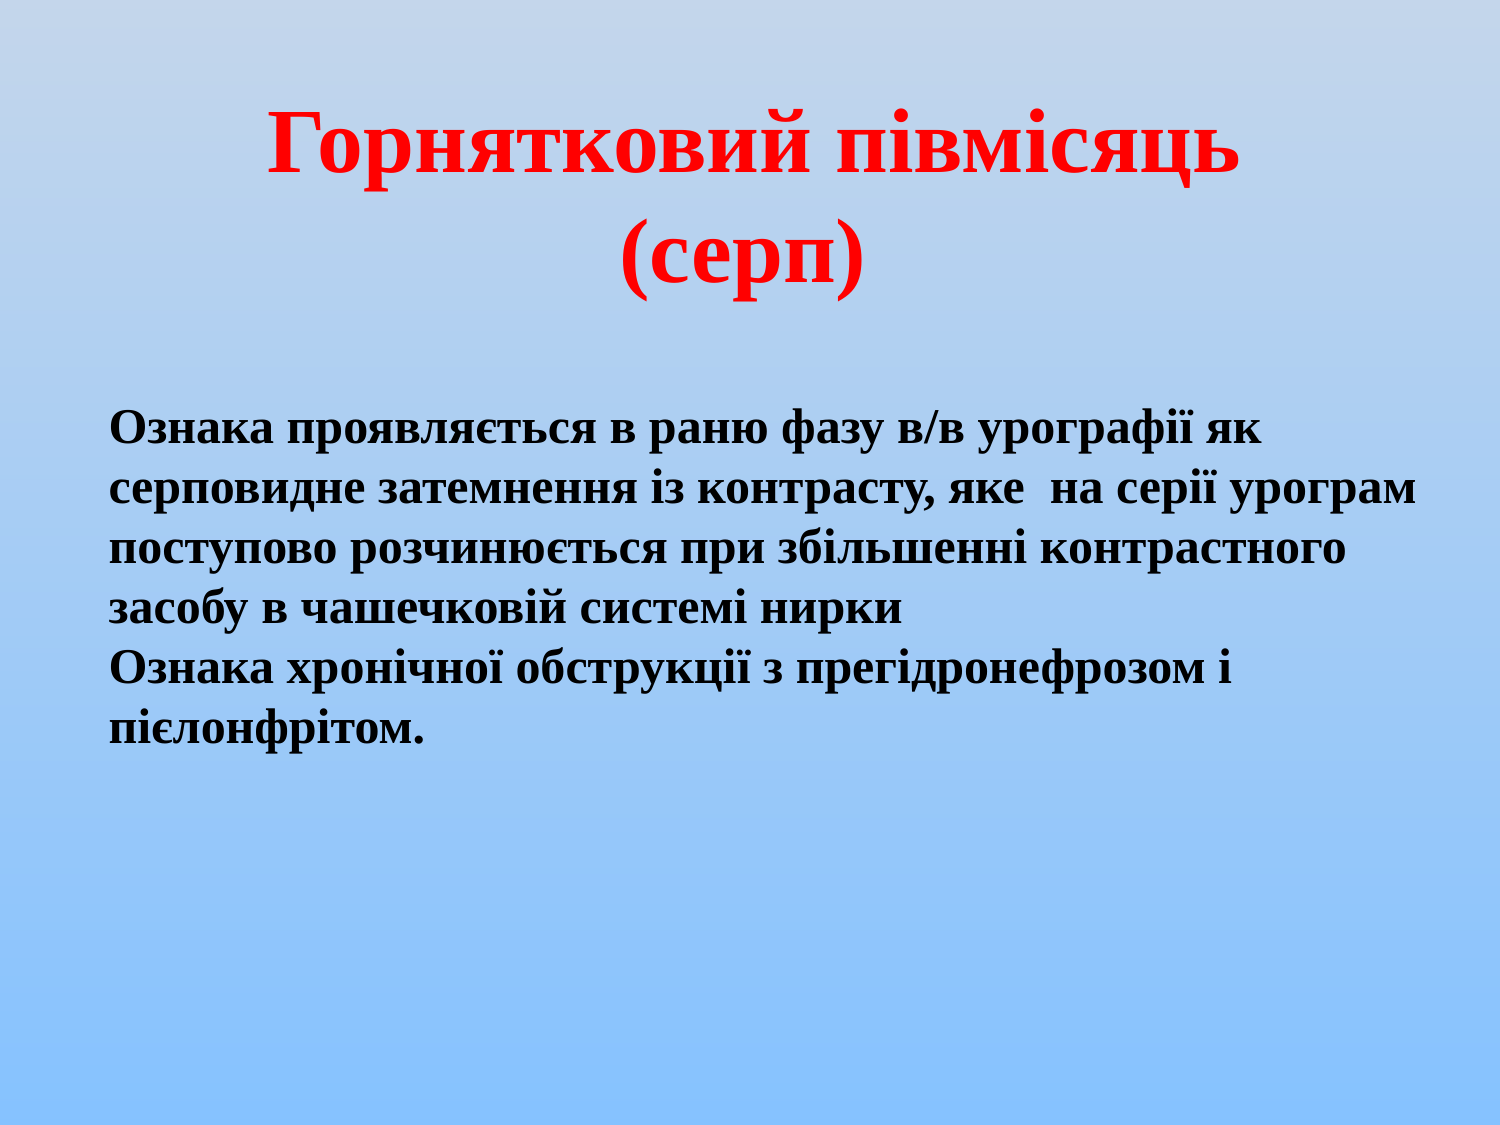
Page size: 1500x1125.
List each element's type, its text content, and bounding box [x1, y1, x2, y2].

text_box Ознака проявляється в раню фазу в/в урографії як серповидне затемнення із контрасту, яке на серії урограм поступово розчинюється при збільшенні контрастного засобу в чашечковій системі нирки Ознака хронічної обструкції з прегідронефрозом і пієлонфрітом. [93, 386, 1454, 762]
title Горнятковий півмісяць (серп) [105, 152, 1381, 341]
